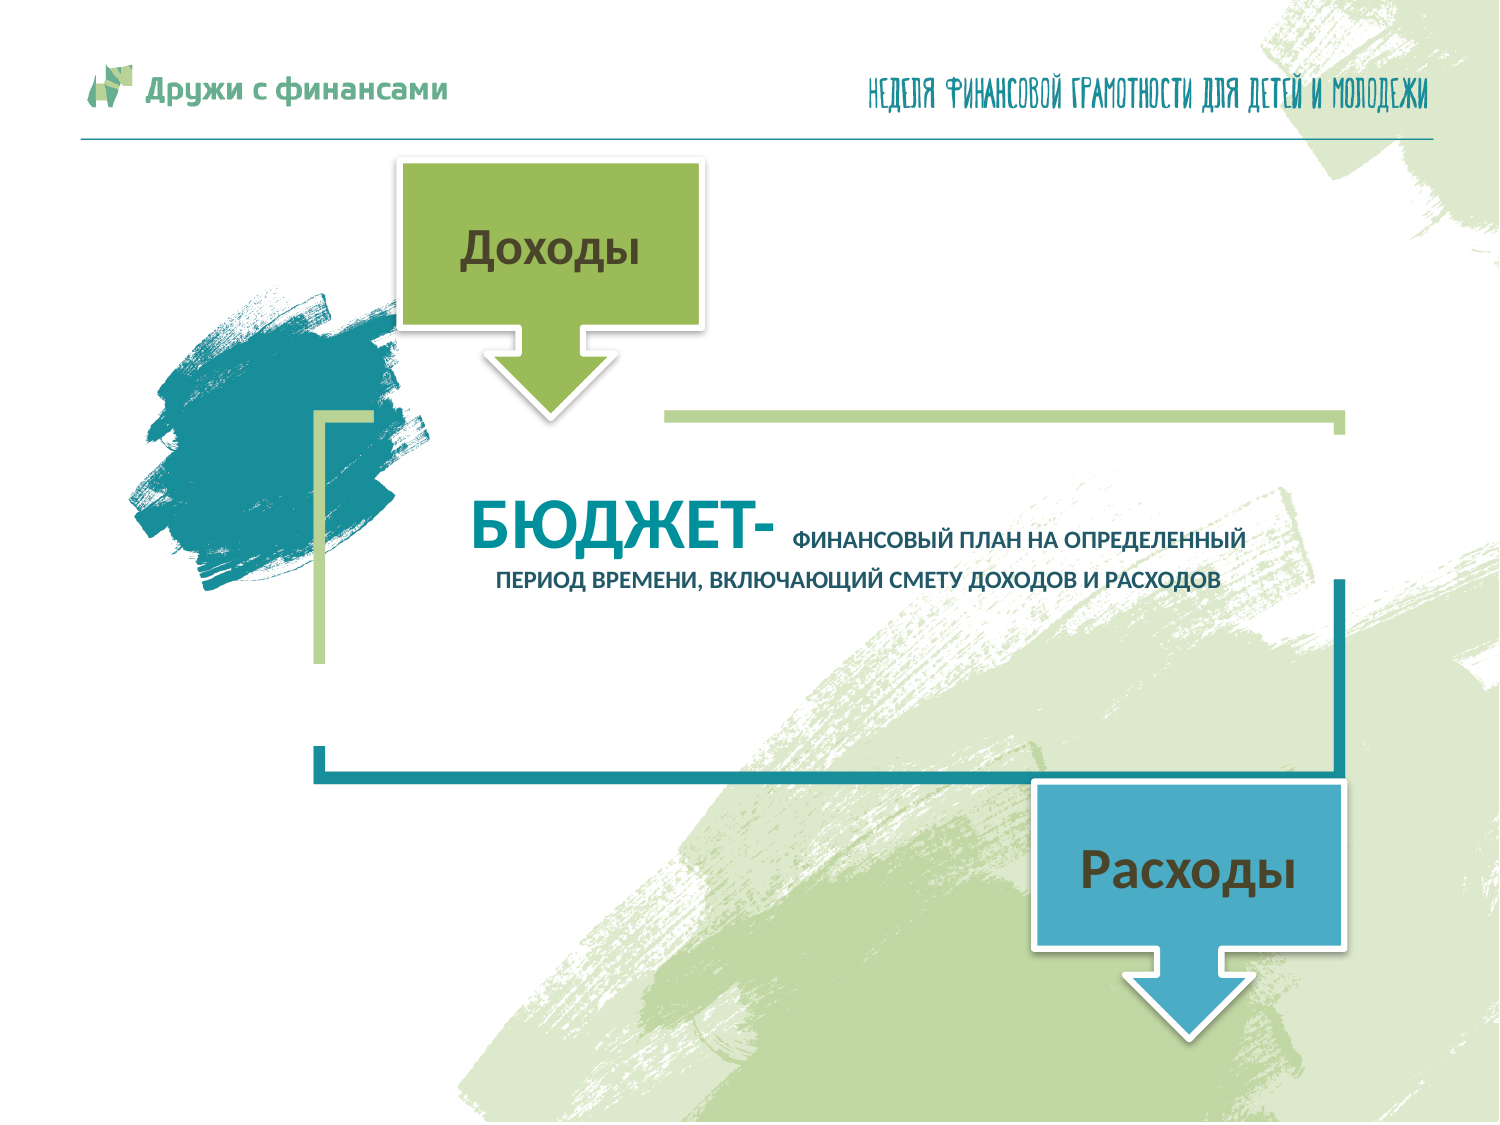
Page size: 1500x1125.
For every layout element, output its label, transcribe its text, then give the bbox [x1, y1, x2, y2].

title Бюджет- финансовый план на определенный период времени, включающий смету доходов и расходов [433, 468, 1285, 737]
text_box Расходы [1031, 778, 1348, 1043]
picture [0, 0, 1499, 1122]
text_box Доходы [396, 157, 706, 422]
